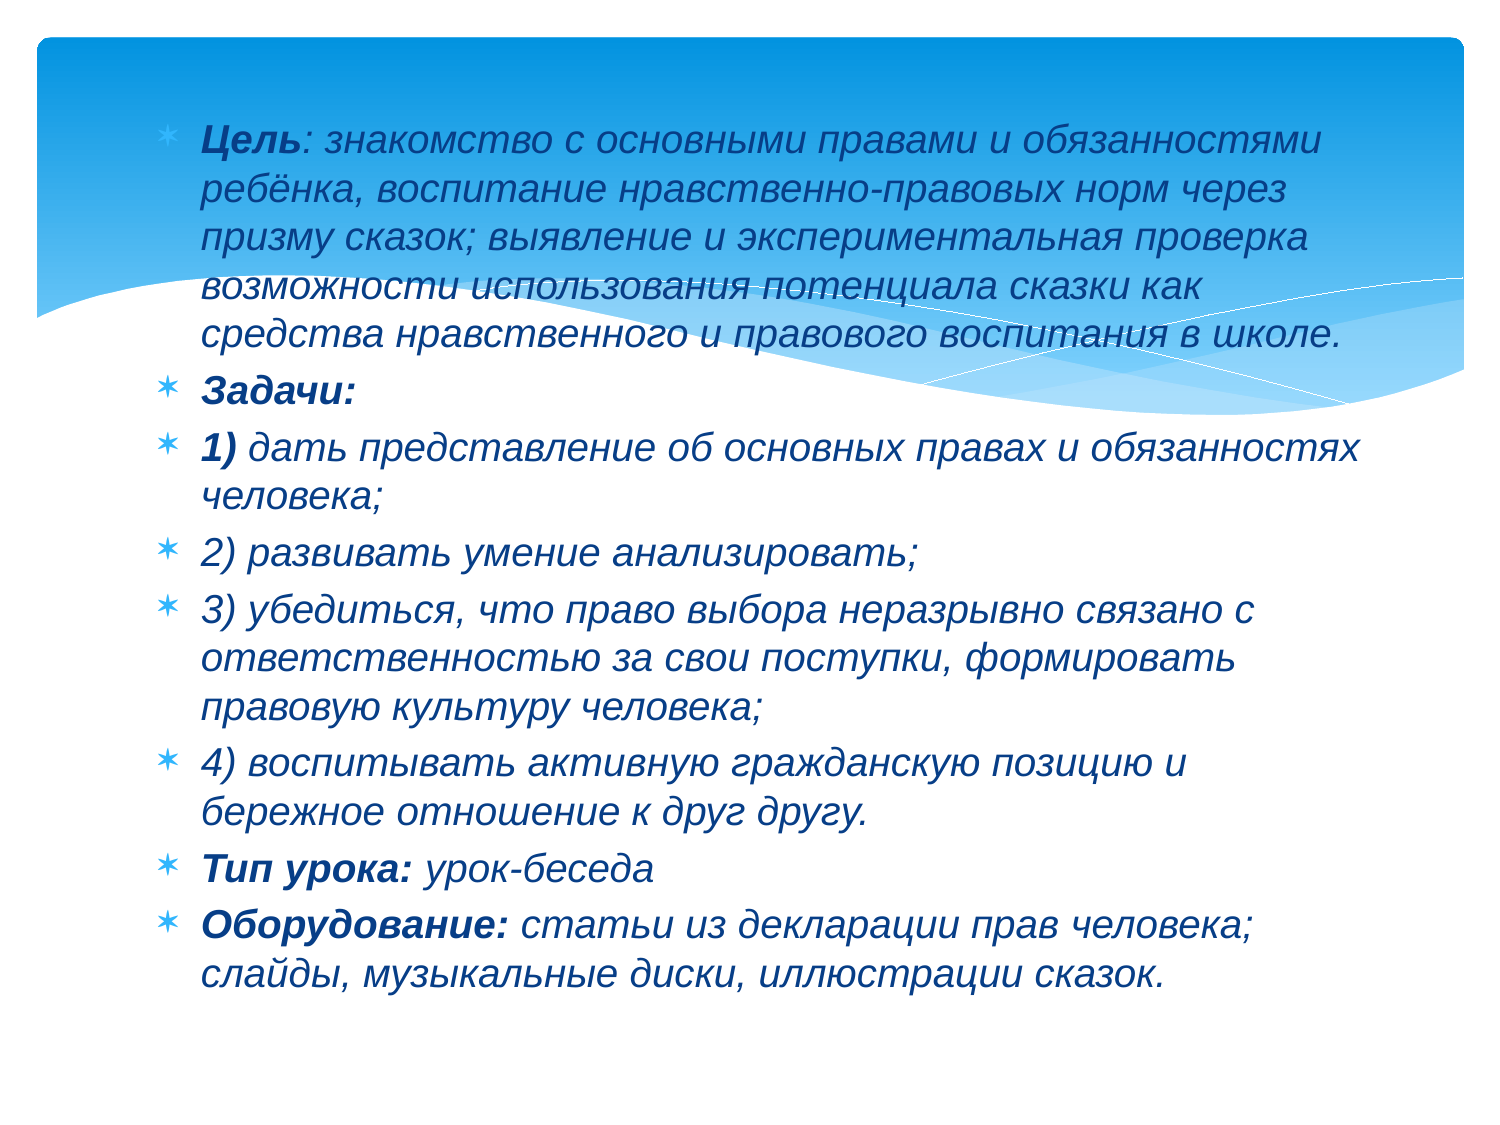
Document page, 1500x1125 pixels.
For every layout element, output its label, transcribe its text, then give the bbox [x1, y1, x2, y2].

list Цель: знакомство с основными правами и обязанностями ребёнка, воспитание нравственно-правовых норм через призму сказок; выявление и экспериментальная проверка возможности использования потенциала сказки как средства нравственного и правового воспитания в школе. Задачи: 1) дать представление об основных правах и обязанностях человека; 2) развивать умение анализировать; 3) убедиться, что право выбора неразрывно связано с ответственностью за свои поступки, формировать правовую культуру человека; 4) воспитывать активную гражданскую позицию и бережное отношение к друг другу. Тип урока: урок-беседа Оборудование: статьи из декларации прав человека; слайды, музыкальные диски, иллюстрации сказок. [143, 105, 1395, 1005]
title . Тип урока: урок-беседа Оборудование: карточки с заданиями; статьи из декларации прав человека; слайды, музыкальные диски, иллюстрации сказок, рисунки детей. [75, 55, 1425, 1020]
